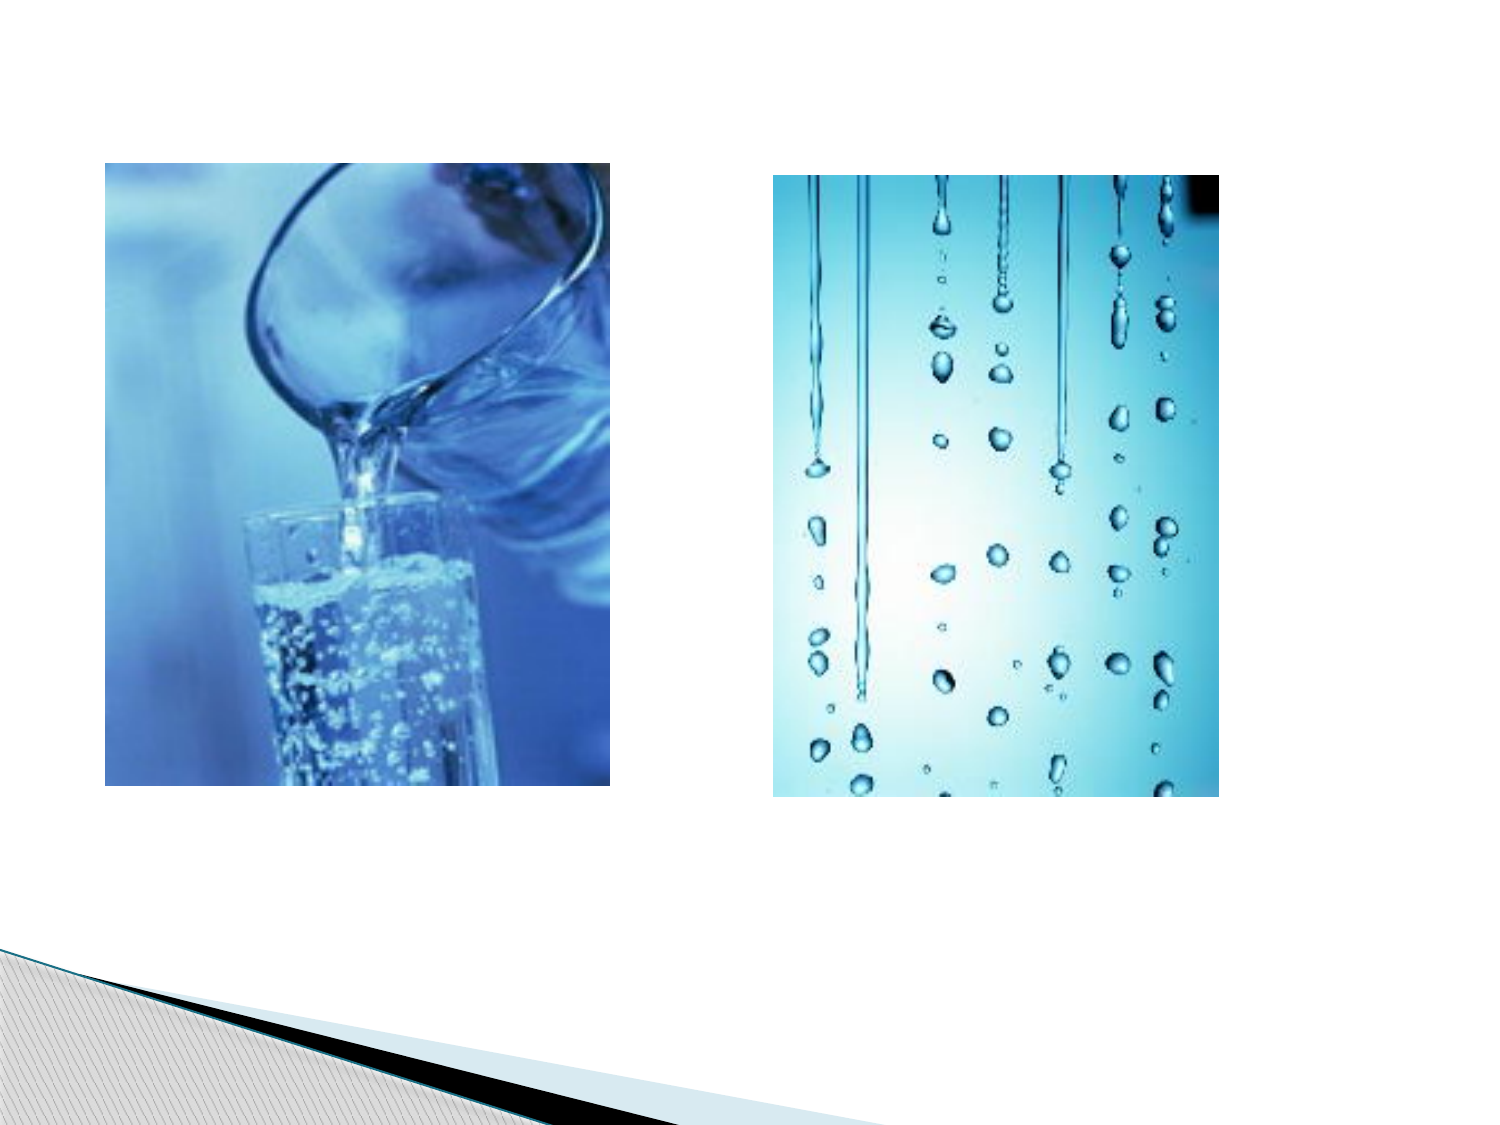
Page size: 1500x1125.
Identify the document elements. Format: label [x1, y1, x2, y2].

list [773, 175, 1219, 798]
picture [105, 163, 610, 786]
